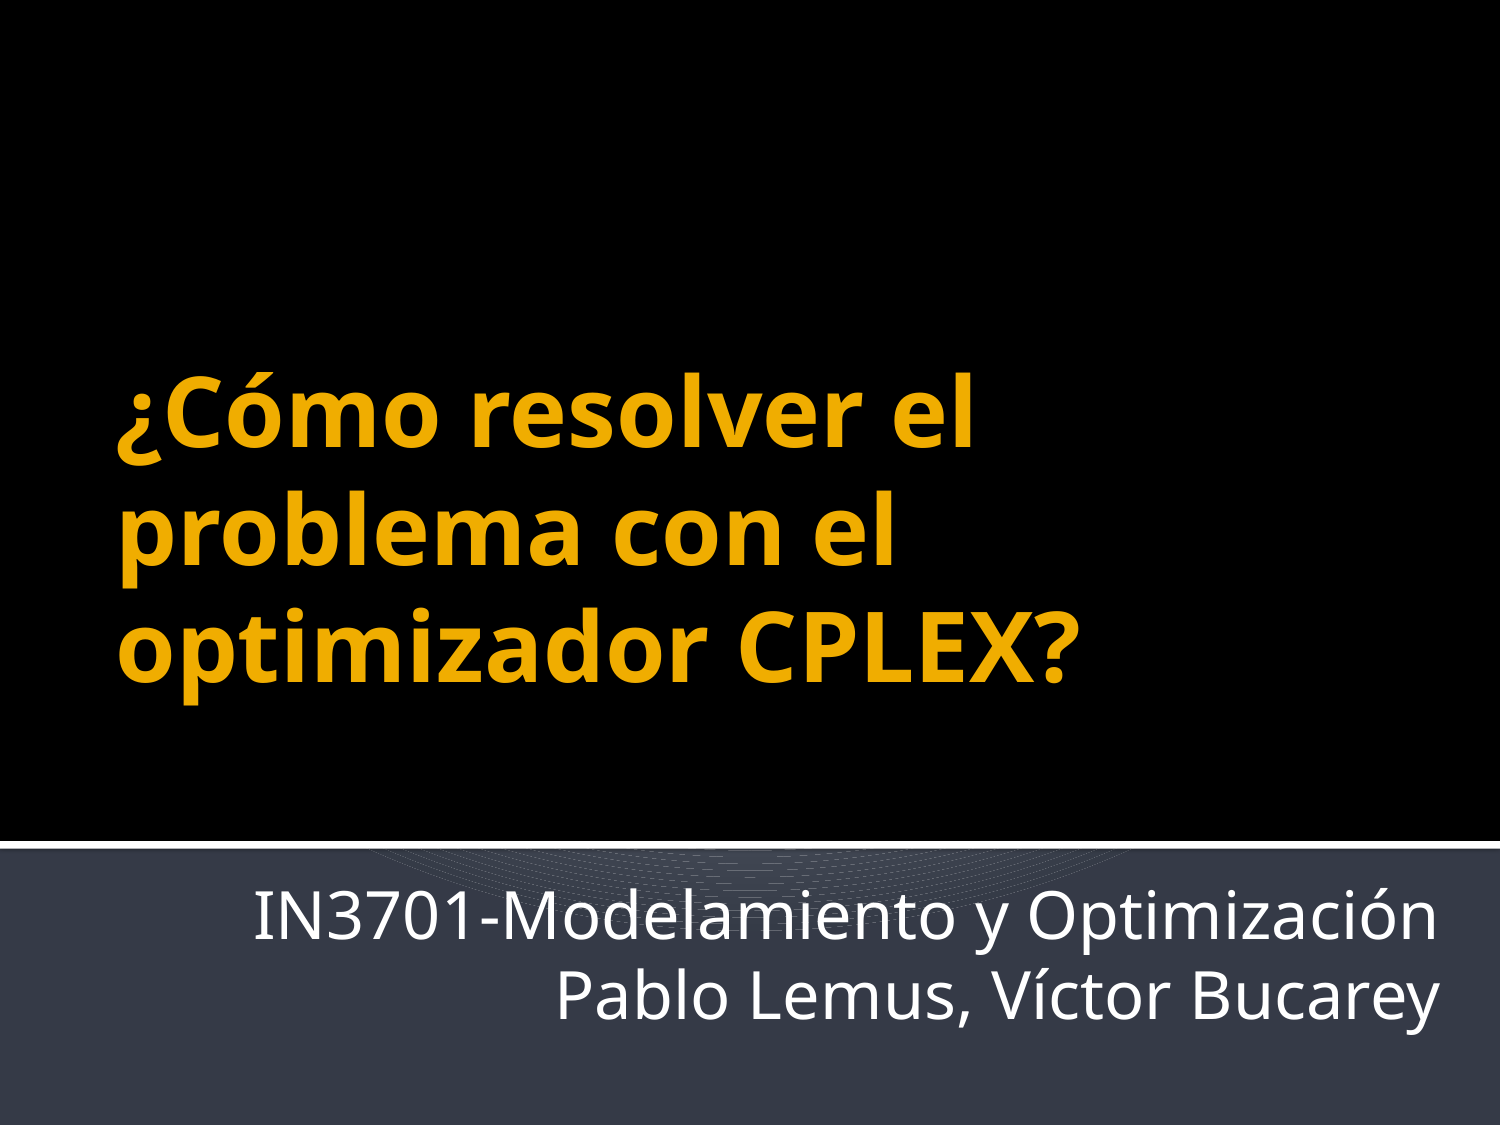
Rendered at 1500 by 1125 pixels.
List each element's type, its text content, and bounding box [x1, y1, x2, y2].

title ¿Cómo resolver el problema con el optimizador CPLEX? [100, 349, 1426, 625]
subtitle IN3701-Modelamiento y Optimización Pablo Lemus, Víctor Bucarey [123, 786, 1449, 1033]
